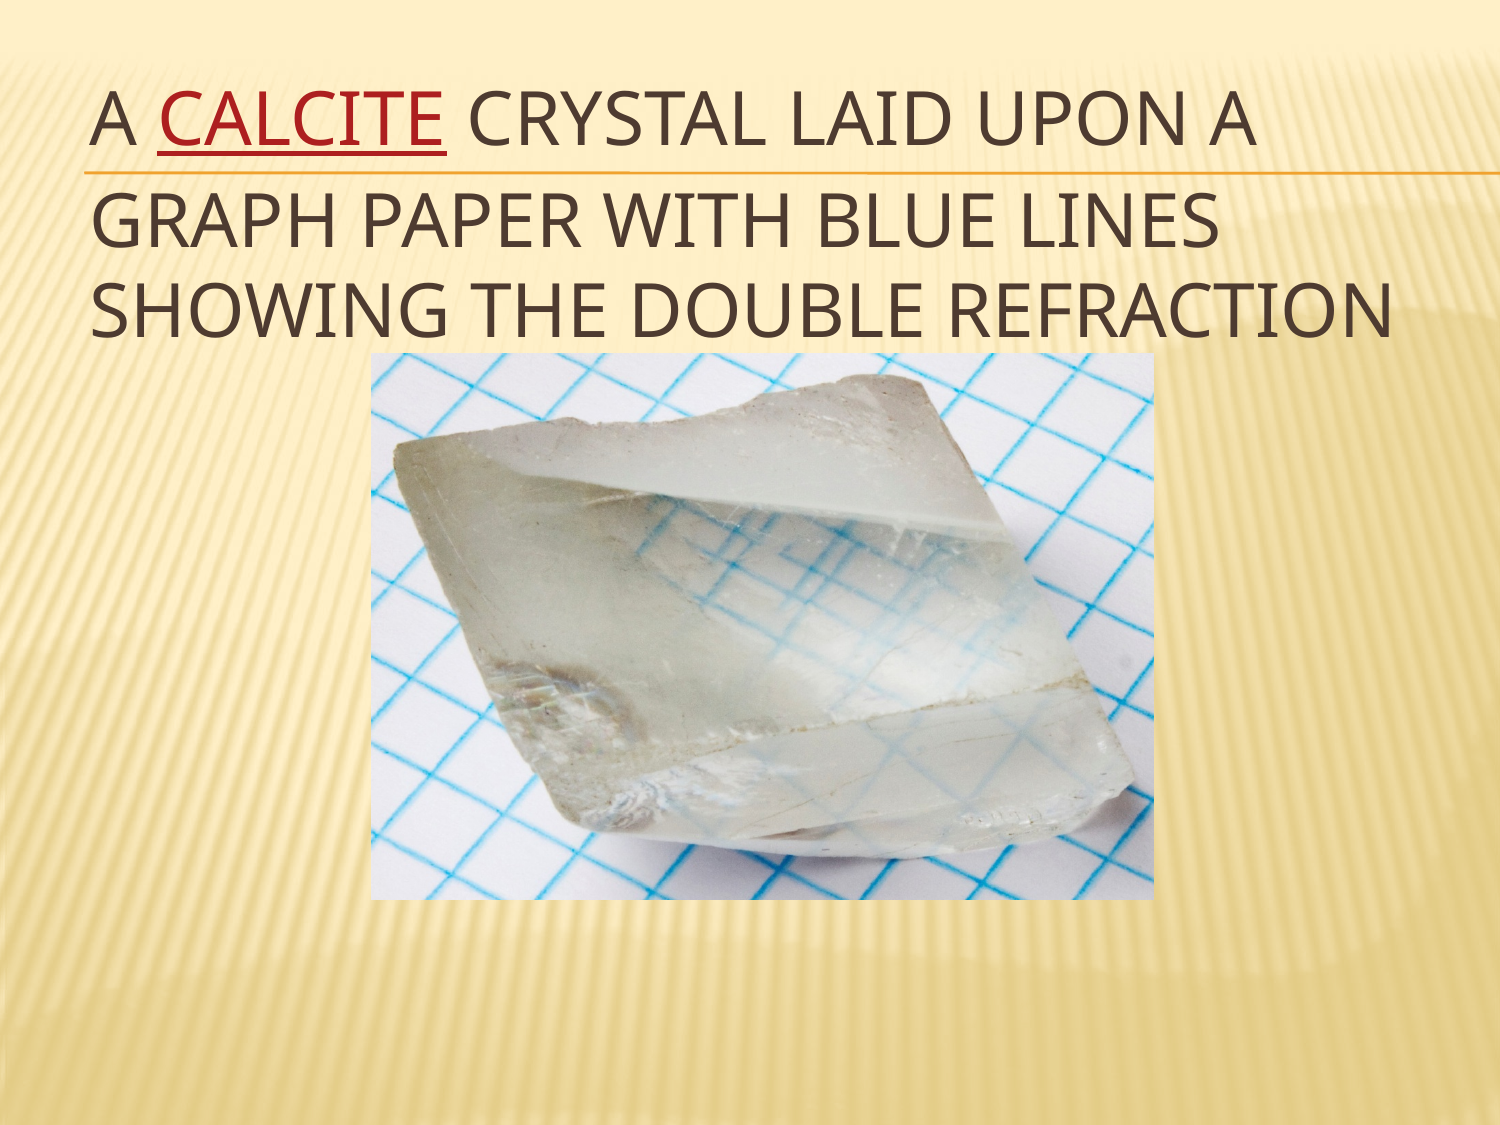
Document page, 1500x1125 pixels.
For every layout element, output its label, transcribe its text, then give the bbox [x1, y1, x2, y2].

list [370, 352, 1155, 900]
title A calcite crystal laid upon a graph paper with blue lines showing the double refraction [75, 45, 1425, 468]
